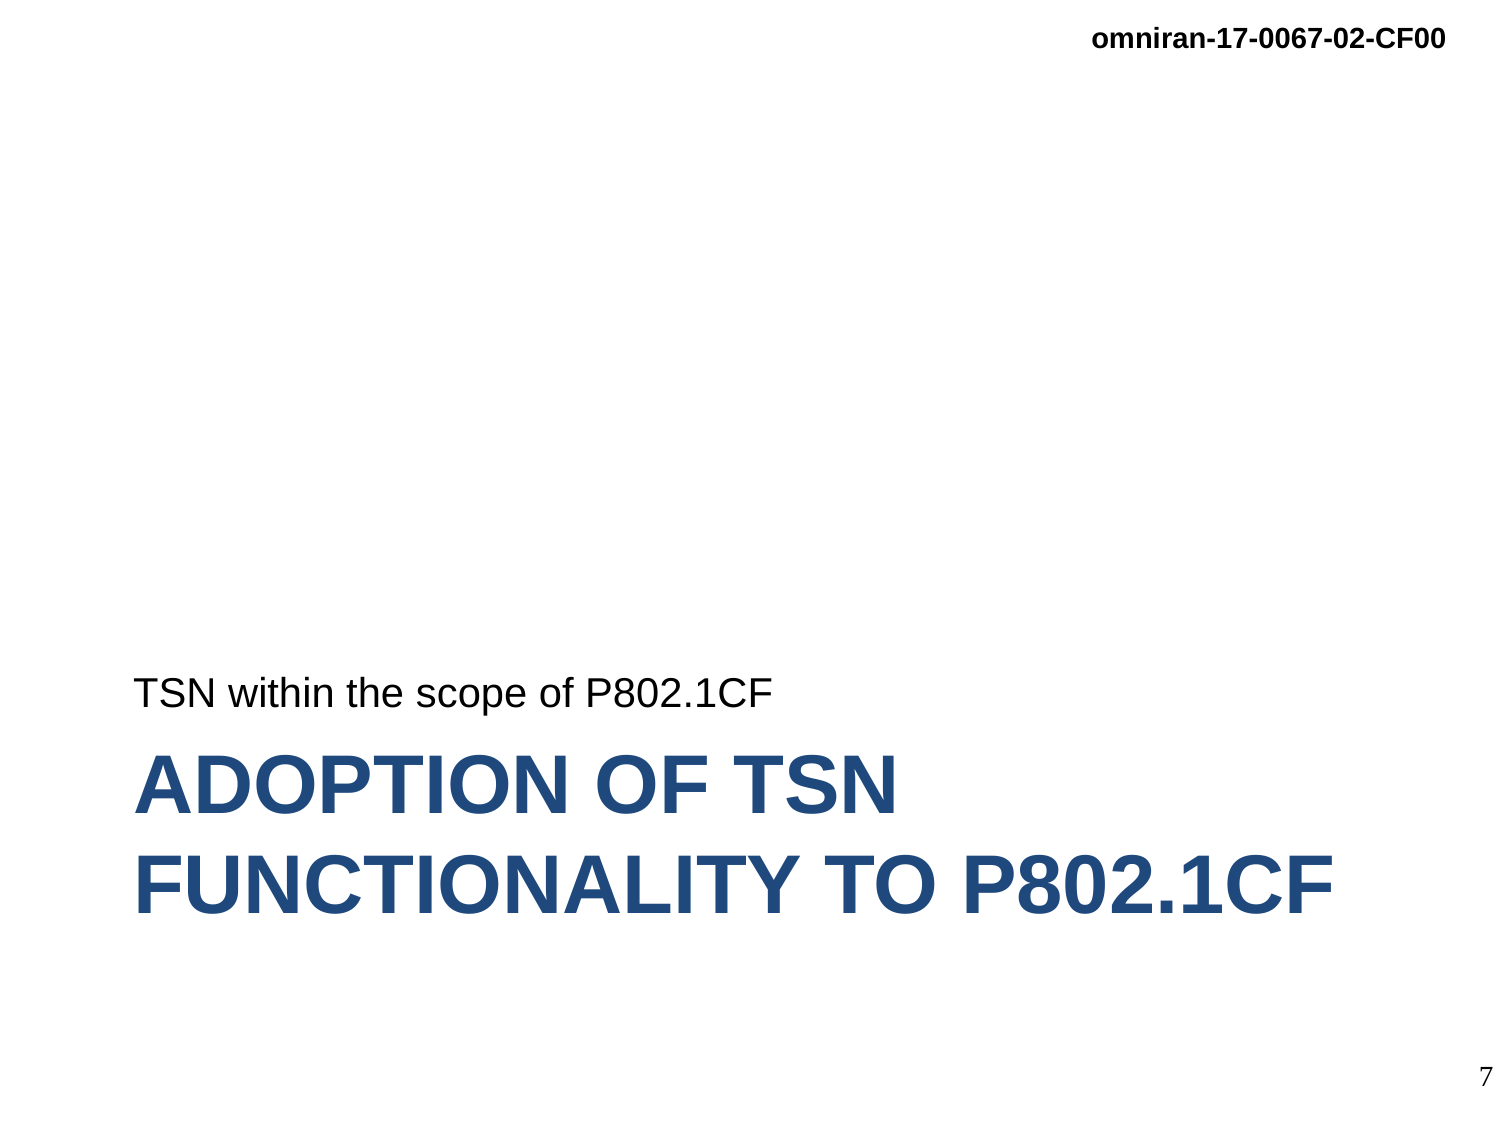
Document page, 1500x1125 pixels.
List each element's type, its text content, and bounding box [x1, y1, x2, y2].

list TSN within the scope of P802.1CF [118, 476, 1394, 723]
title Adoption of TSN Functionality to P802.1CF [118, 723, 1394, 947]
